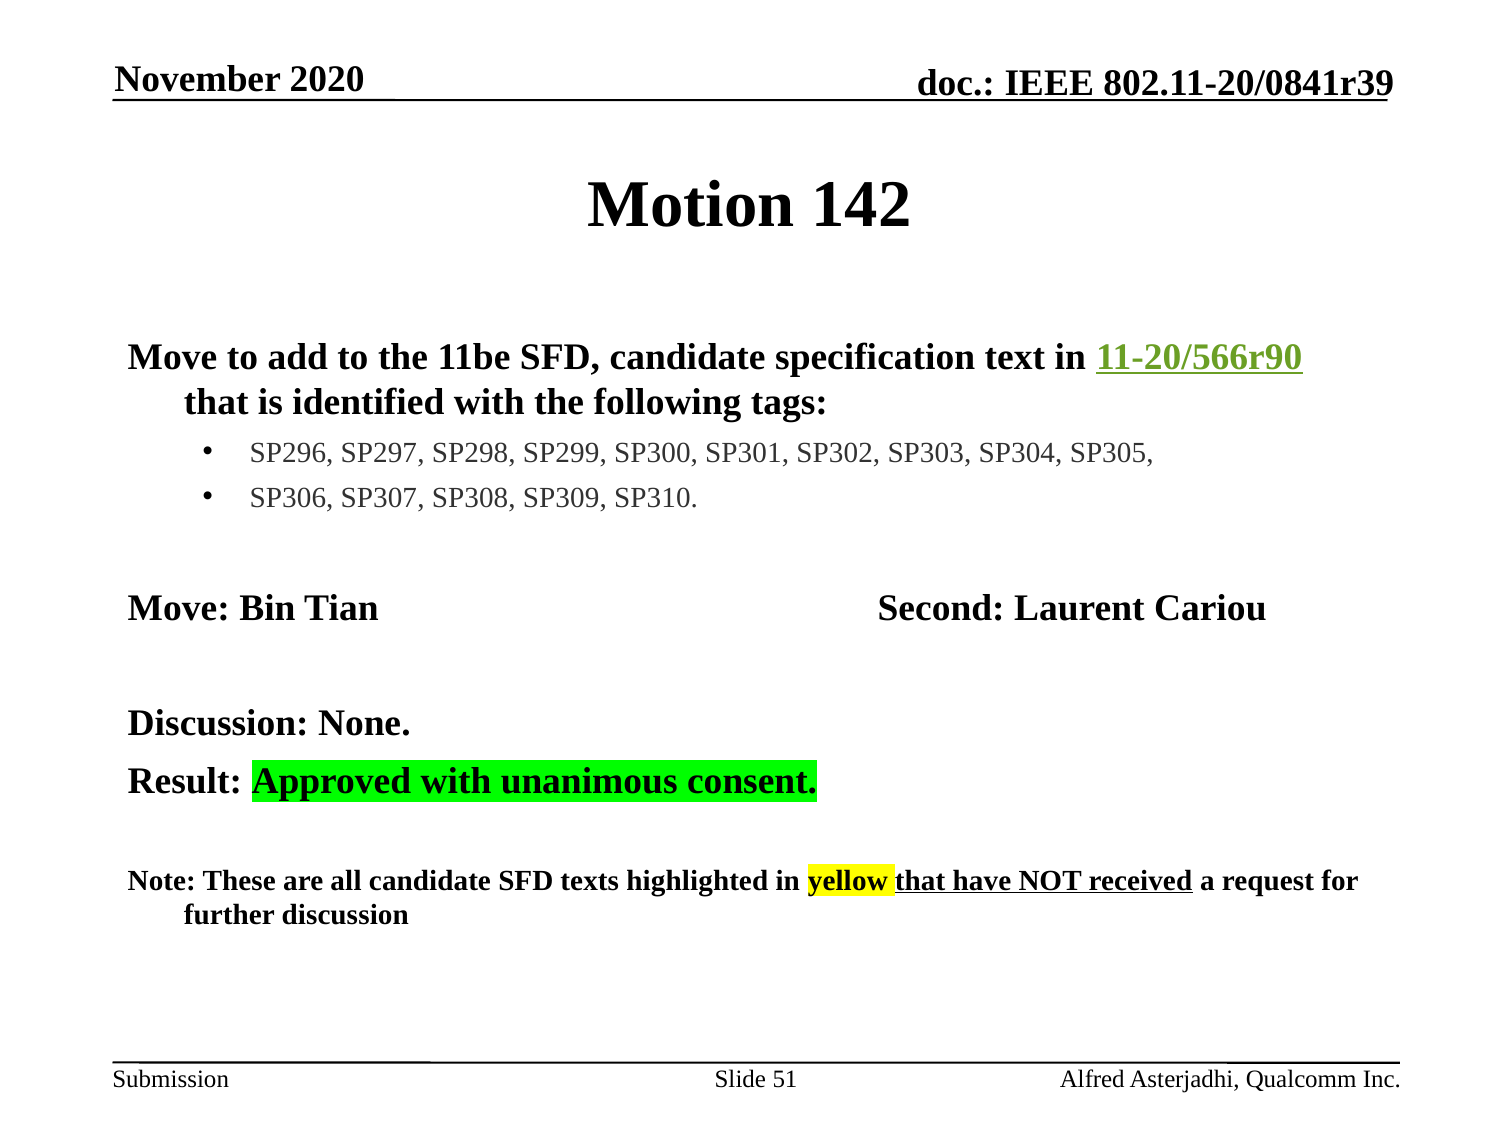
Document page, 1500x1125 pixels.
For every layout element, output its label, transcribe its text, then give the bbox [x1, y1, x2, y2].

slide_number Slide 51 [712, 1061, 800, 1123]
list Move to add to the 11be SFD, candidate specification text in 11-20/566r90 that is identified with the following tags: SP296, SP297, SP298, SP299, SP300, SP301, SP302, SP303, SP304, SP305, SP306, SP307, SP308, SP309, SP310. Move: Bin Tian Second: Laurent Cariou Discussion: None. Result: Approved with unanimous consent. Note: These are all candidate SFD texts highlighted in yellow that have NOT received a request for further discussion [112, 324, 1388, 1000]
footer Alfred Asterjadhi, Qualcomm Inc. [878, 1061, 1402, 1093]
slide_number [114, 54, 423, 100]
title Motion 142 [112, 112, 1388, 288]
